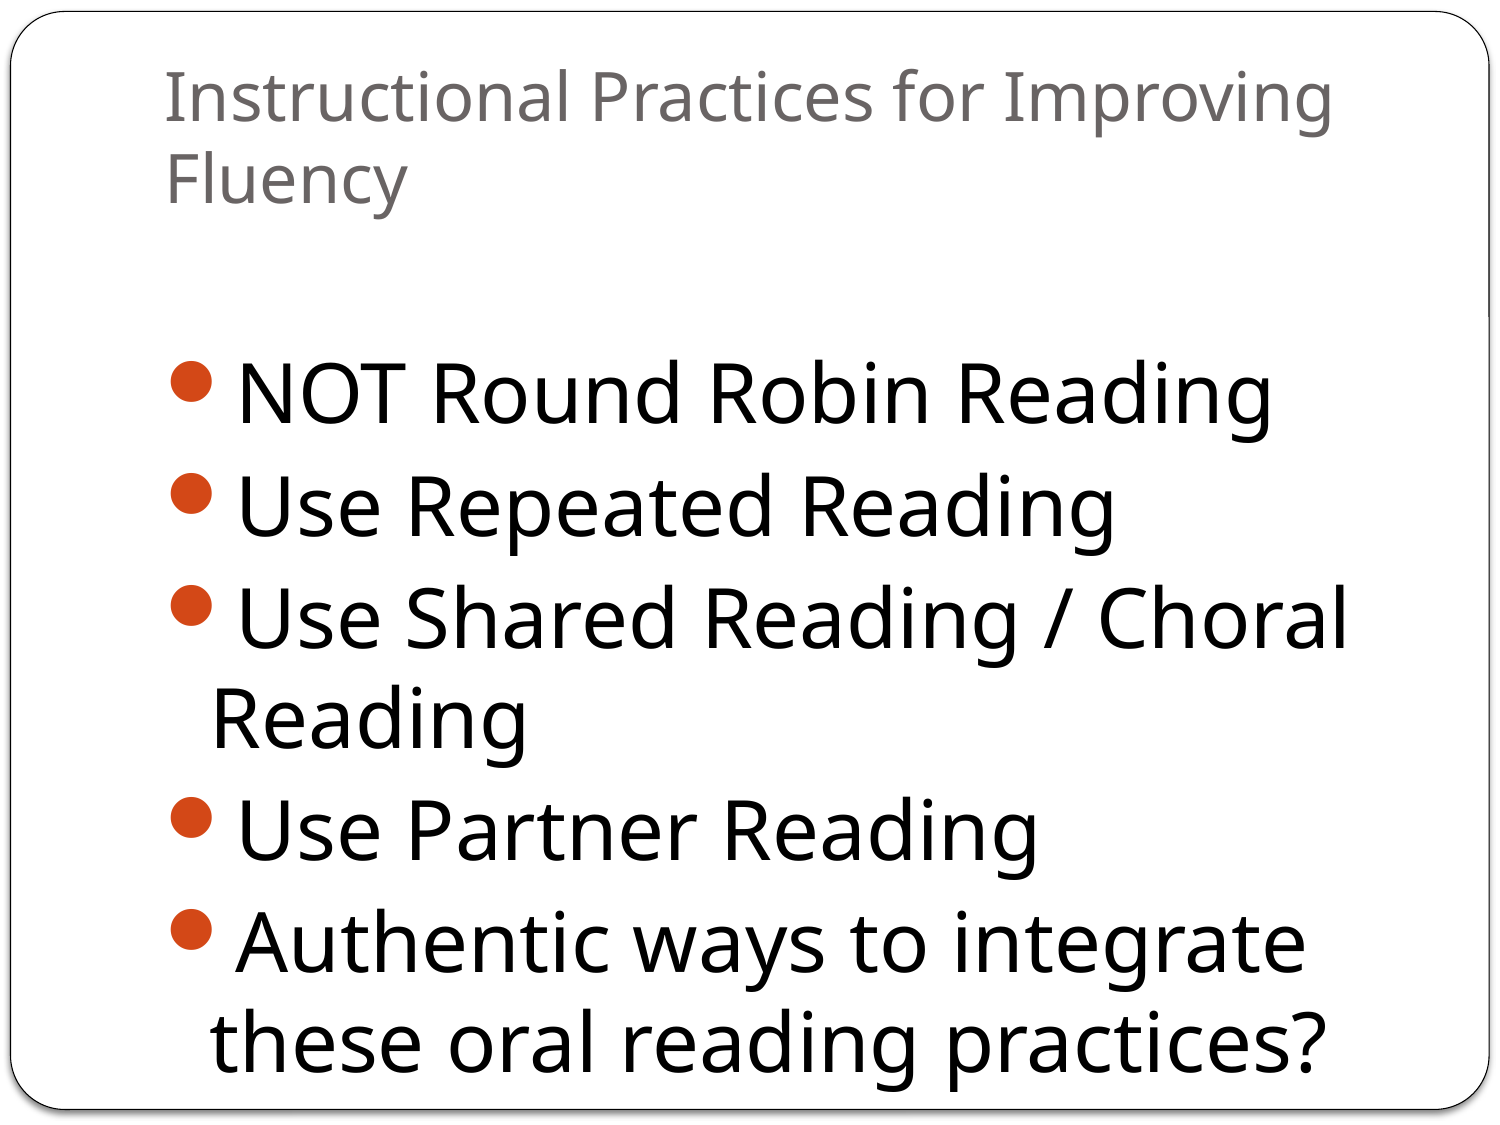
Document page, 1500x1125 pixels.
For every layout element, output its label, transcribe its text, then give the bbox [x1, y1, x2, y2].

list NOT Round Robin Reading Use Repeated Reading Use Shared Reading / Choral Reading Use Partner Reading Authentic ways to integrate these oral reading practices? [150, 333, 1425, 1084]
title Instructional Practices for Improving Fluency [150, 45, 1425, 233]
